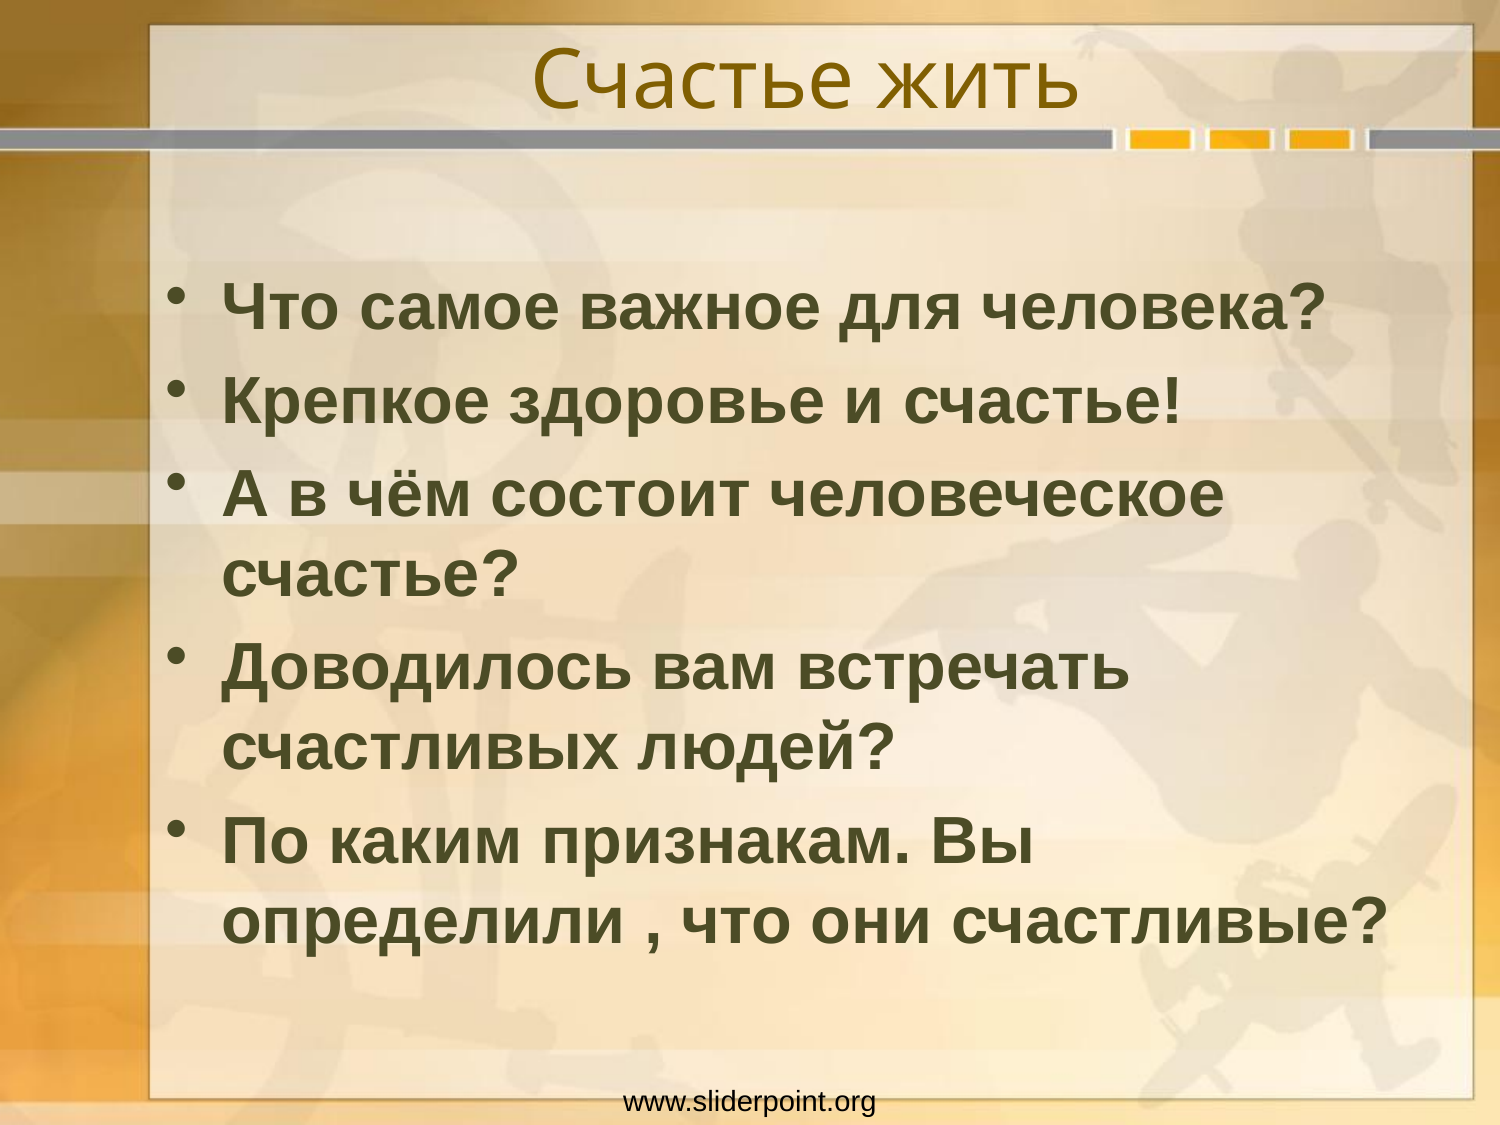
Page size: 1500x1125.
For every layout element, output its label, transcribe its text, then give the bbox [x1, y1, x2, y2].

footer www.sliderpoint.org [512, 1074, 988, 1125]
list Что самое важное для человека? Крепкое здоровье и счастье! А в чём состоит человеческое счастье? Доводилось вам встречать счастливых людей? По каким признакам. Вы определили , что они счастливые? [149, 162, 1463, 1051]
title Счастье жить [149, 0, 1463, 151]
picture [0, 0, 1500, 1125]
